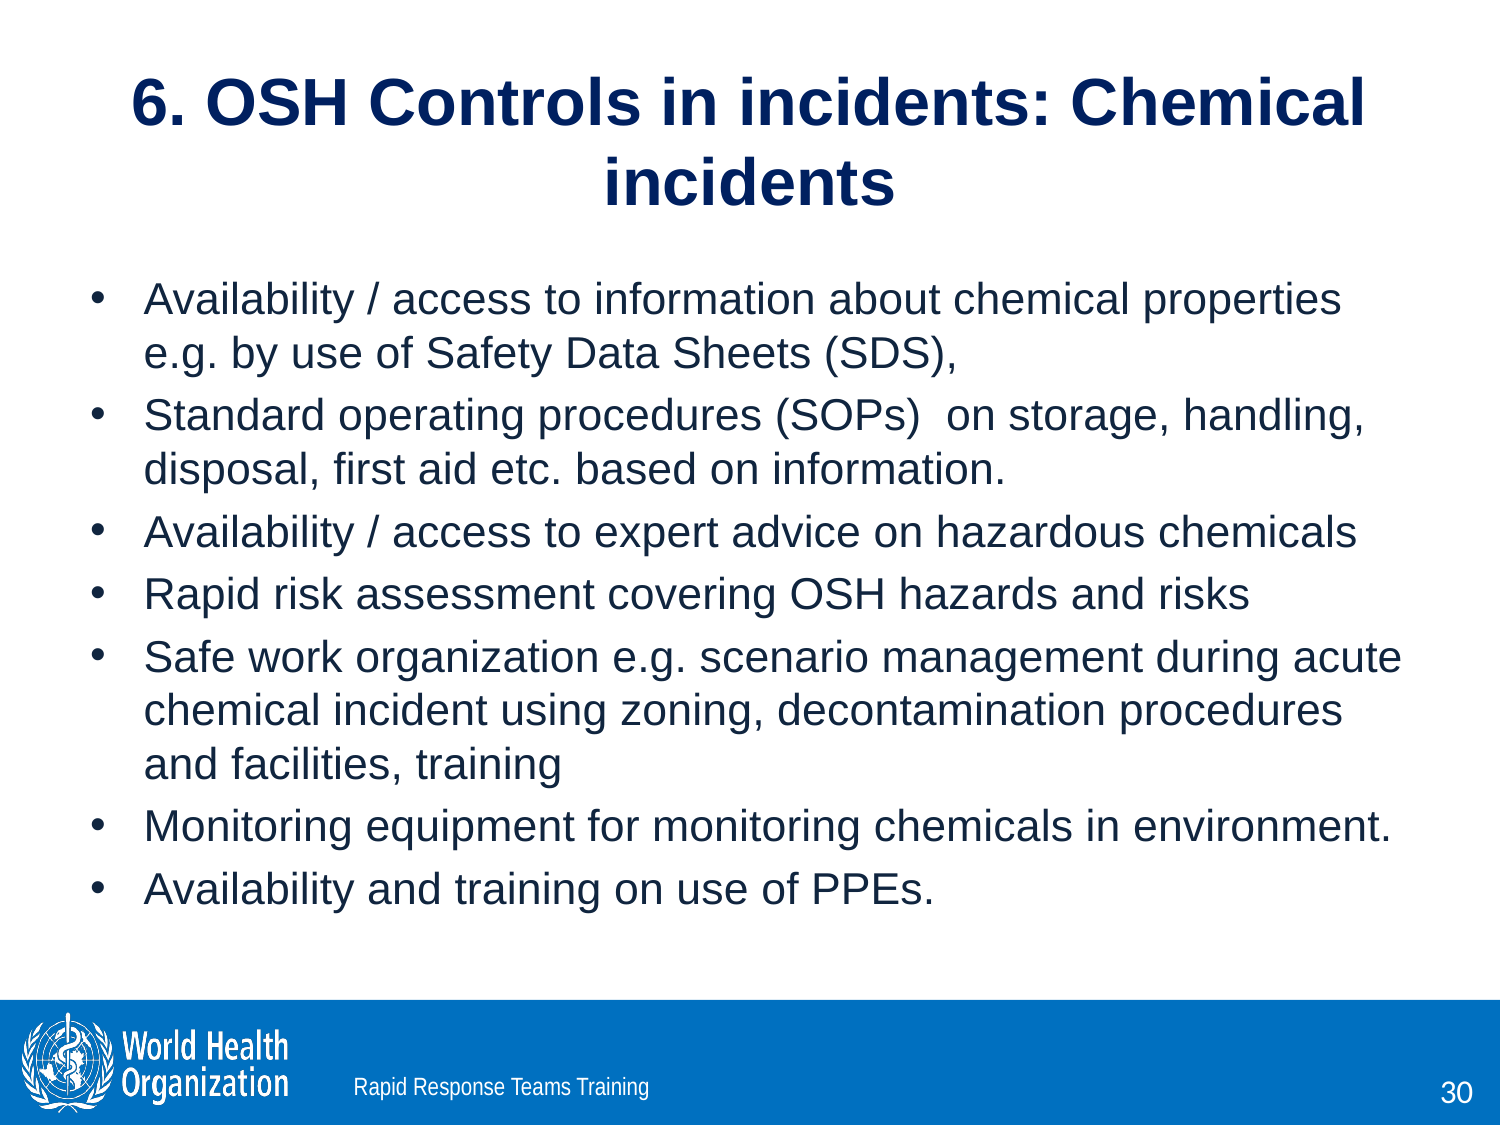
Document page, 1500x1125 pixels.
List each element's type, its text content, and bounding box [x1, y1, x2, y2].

picture [21, 1012, 288, 1113]
title 6. OSH Controls in incidents: Chemical incidents [75, 45, 1425, 233]
list Availability / access to information about chemical properties e.g. by use of Safety Data Sheets (SDS), Standard operating procedures (SOPs) on storage, handling, disposal, first aid etc. based on information. Availability / access to expert advice on hazardous chemicals Rapid risk assessment covering OSH hazards and risks Safe work organization e.g. scenario management during acute chemical incident using zoning, decontamination procedures and facilities, training Monitoring equipment for monitoring chemicals in environment. Availability and training on use of PPEs. [75, 262, 1425, 1005]
